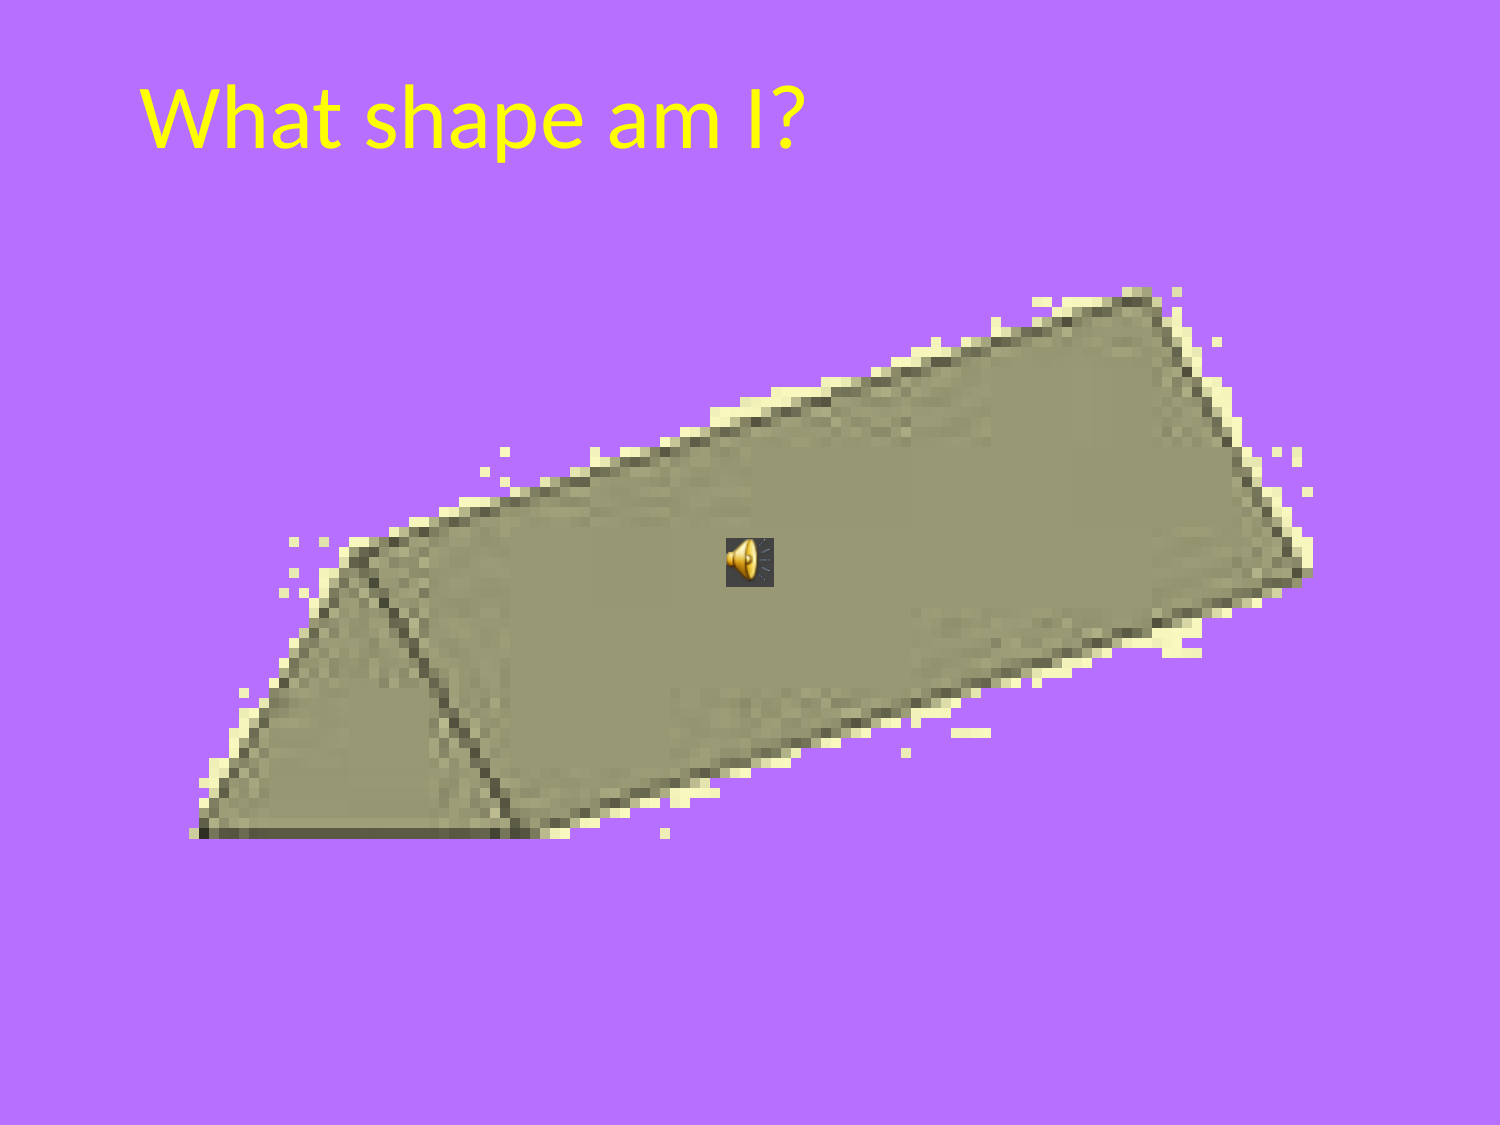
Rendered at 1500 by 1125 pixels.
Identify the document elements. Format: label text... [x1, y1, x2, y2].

picture [189, 287, 1313, 839]
text_box What shape am I? [124, 49, 1113, 175]
